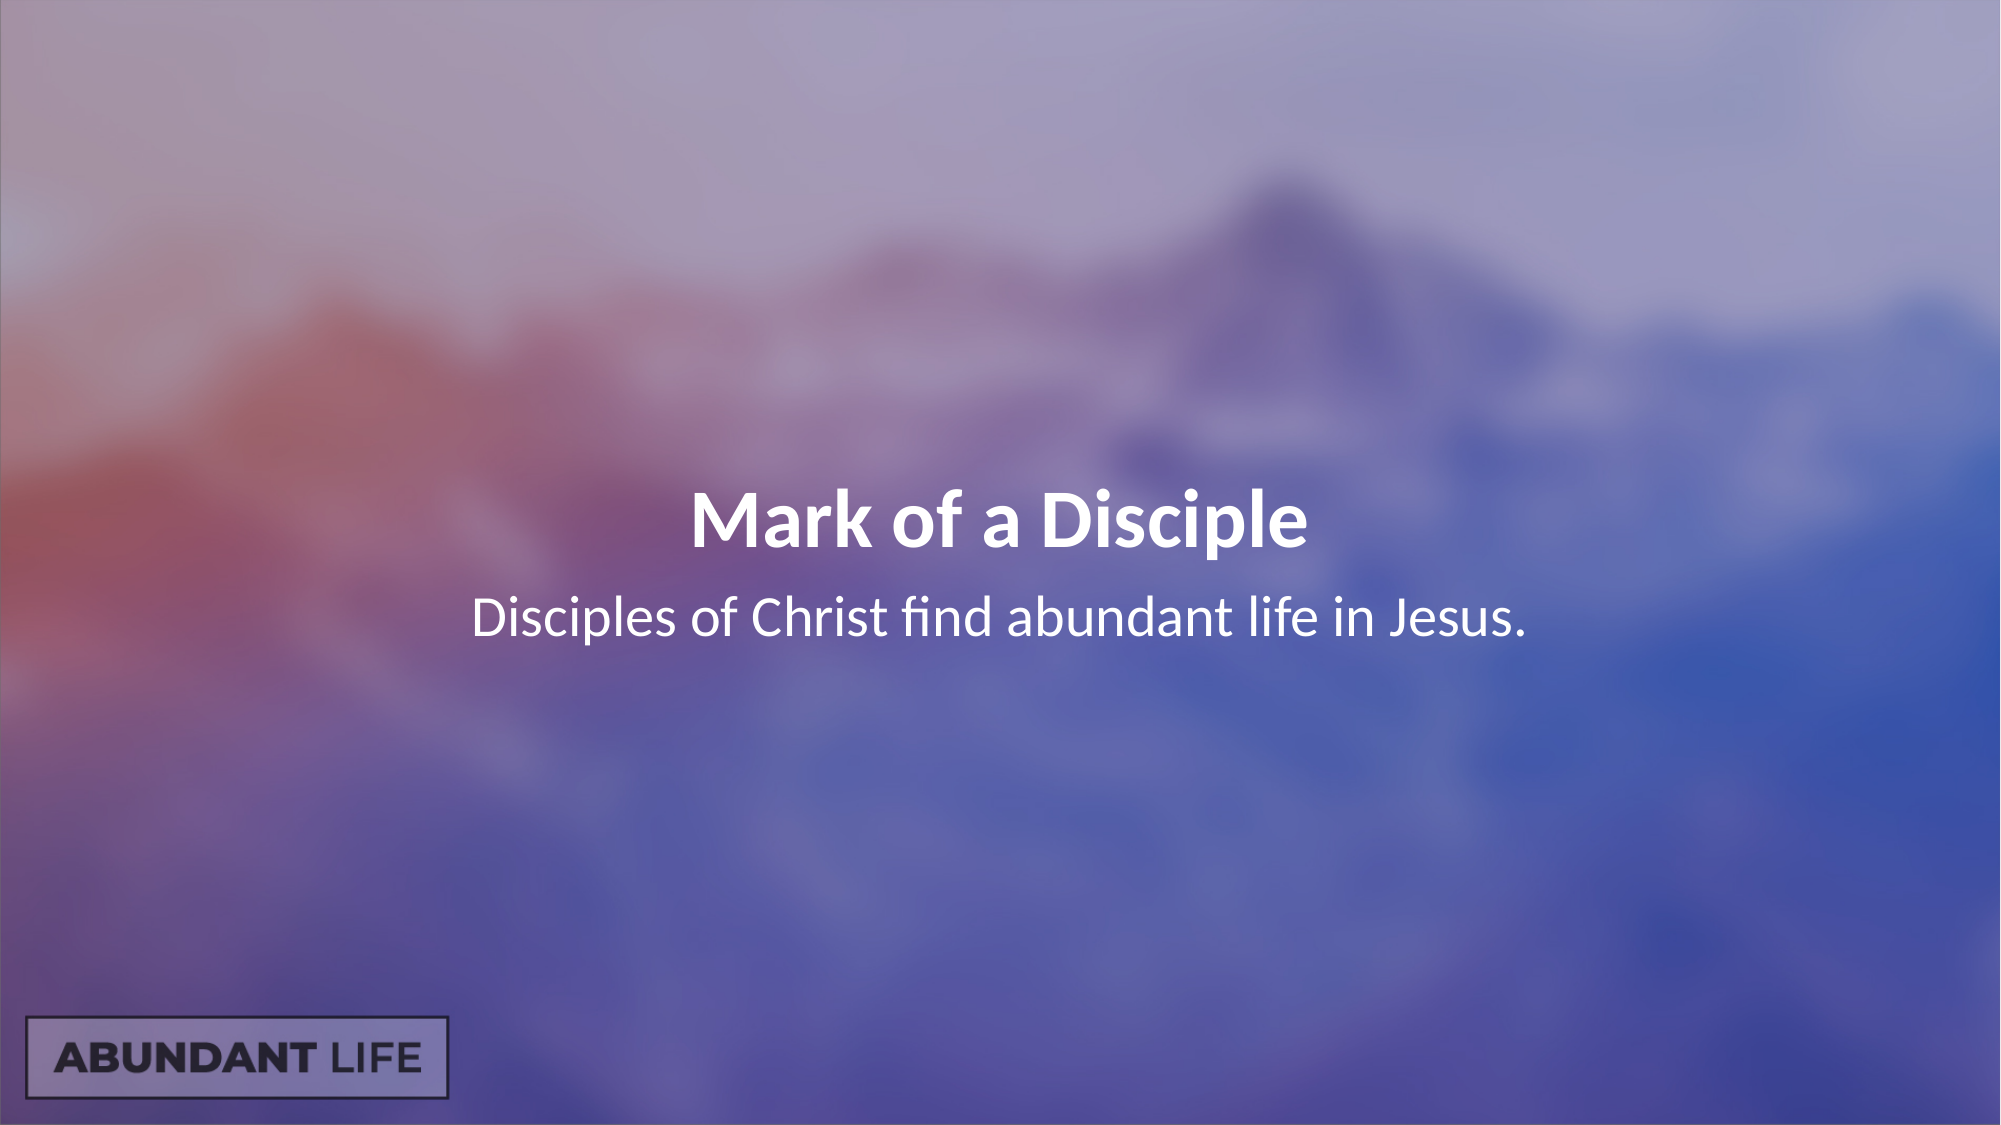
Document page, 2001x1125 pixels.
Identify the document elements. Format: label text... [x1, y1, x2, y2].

list Mark of a Disciple Disciples of Christ find abundant life in Jesus. [137, 205, 1863, 920]
picture [0, 0, 2001, 1125]
